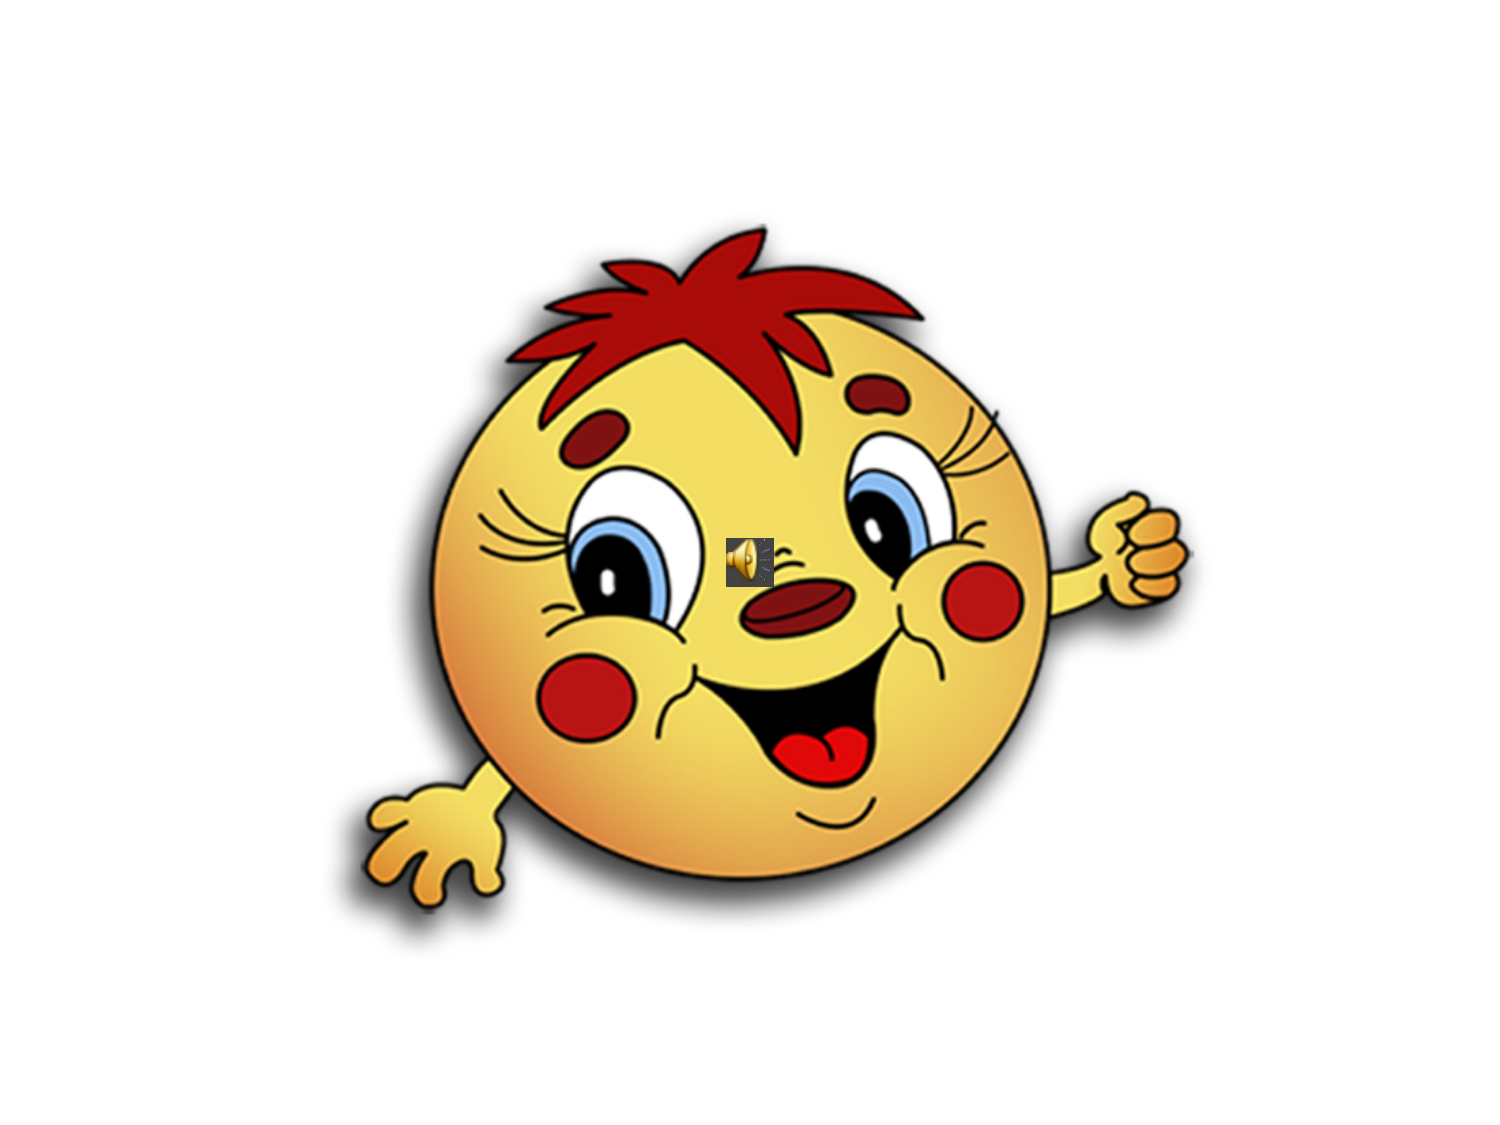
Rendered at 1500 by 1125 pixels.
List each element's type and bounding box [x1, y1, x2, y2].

picture [724, 537, 776, 588]
list [166, 187, 1255, 1020]
